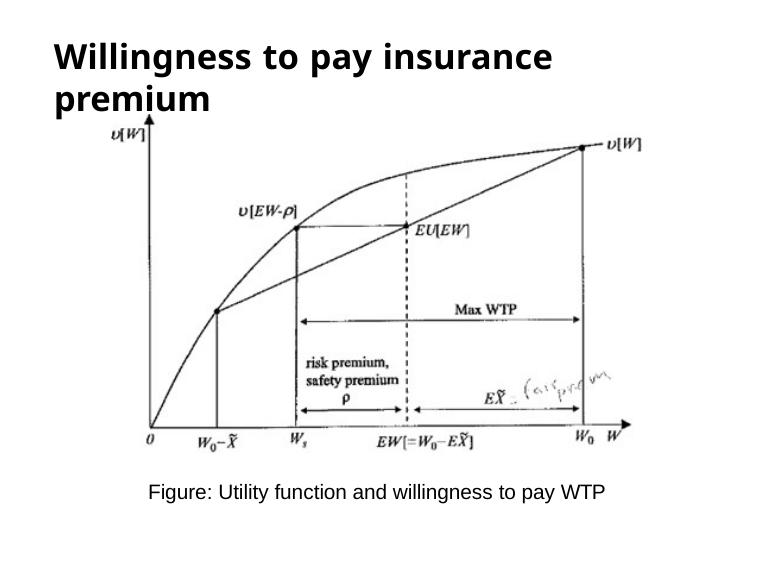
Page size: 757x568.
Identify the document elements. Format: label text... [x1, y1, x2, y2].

title Willingness to pay insurance premium [51, 26, 705, 125]
text_box Figure: Utility function and willingness to pay WTP [146, 476, 610, 504]
picture [111, 114, 642, 453]
